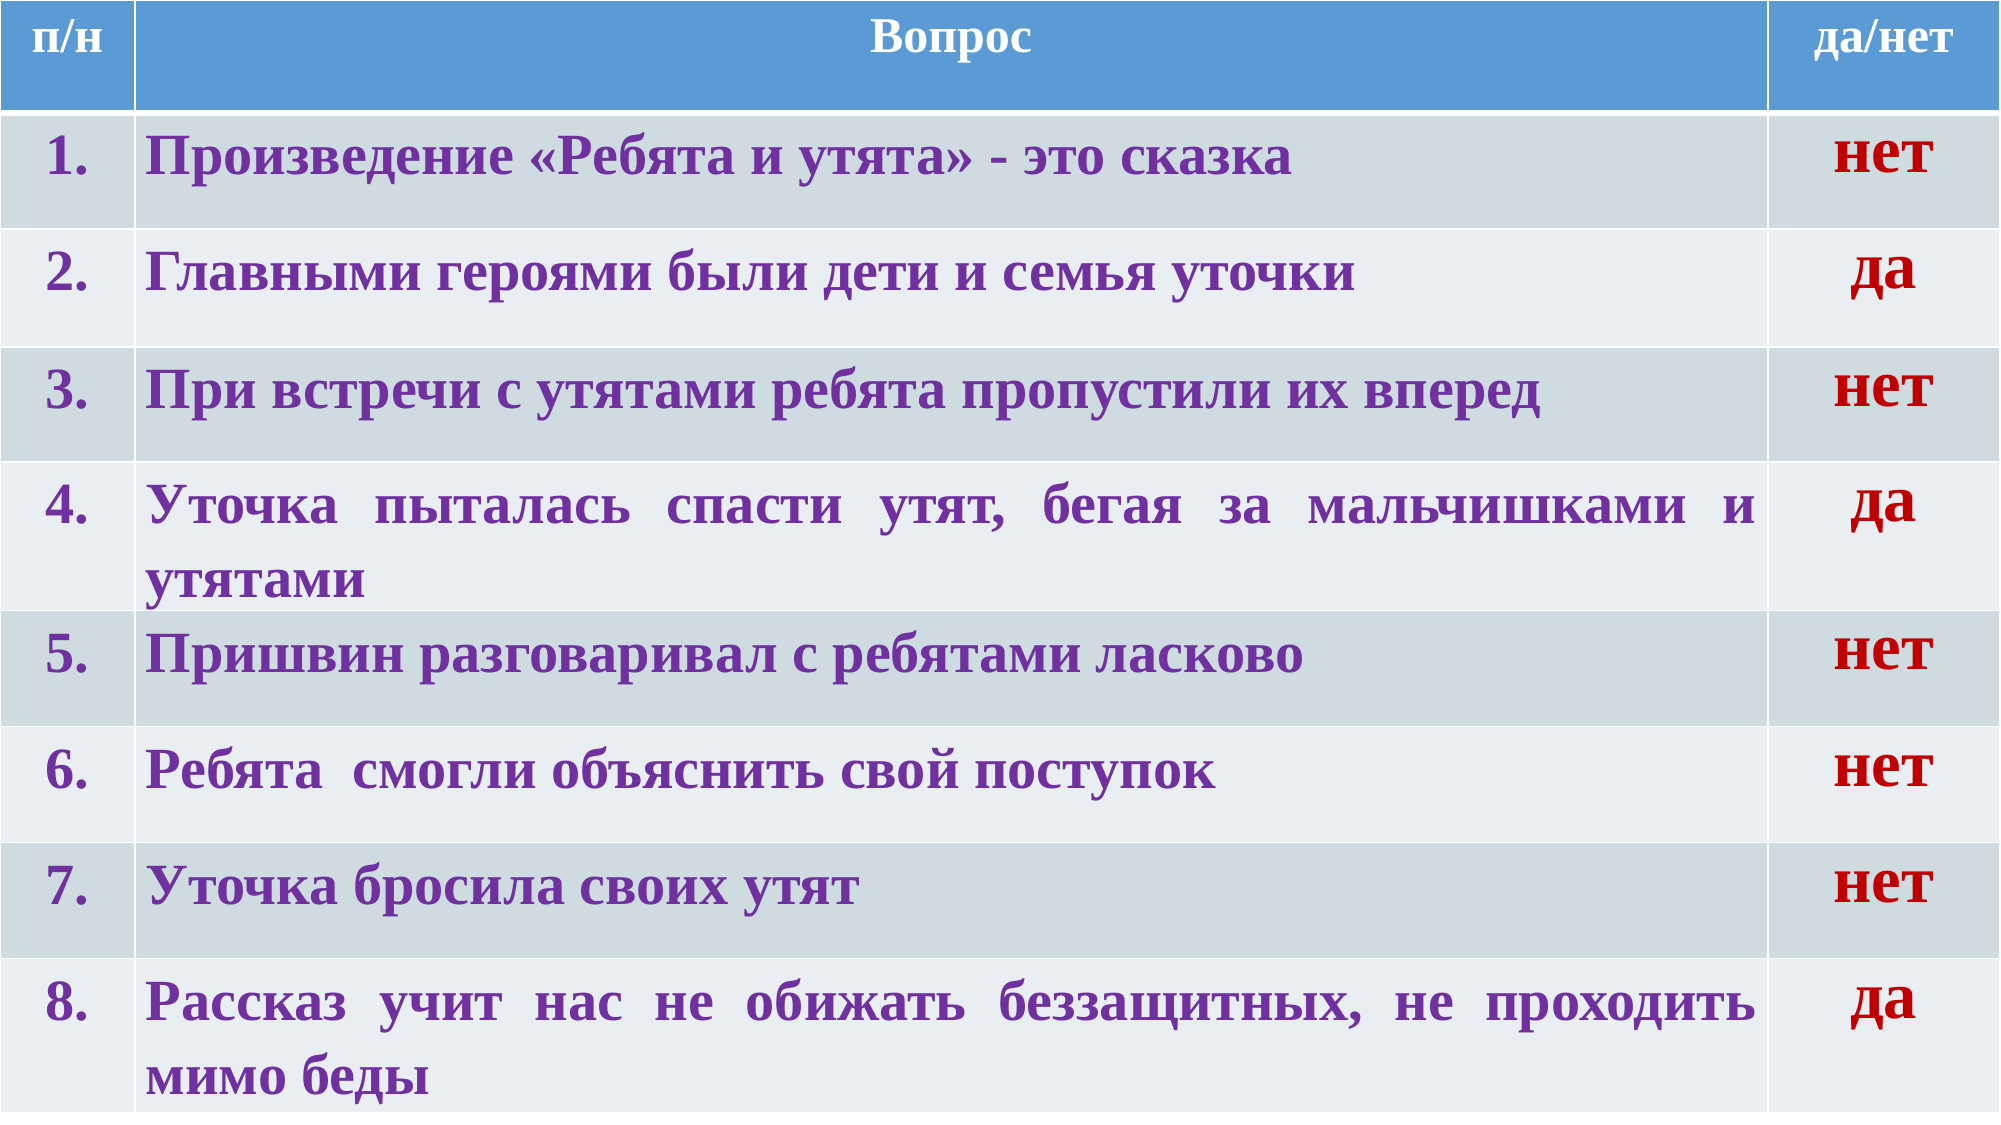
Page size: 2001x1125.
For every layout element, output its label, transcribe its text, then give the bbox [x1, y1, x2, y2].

table_cell да [1769, 959, 1999, 1112]
table_cell Рассказ учит нас не обижать беззащитных, не проходить мимо беды [136, 959, 1767, 1112]
table_cell нет [1769, 727, 1999, 842]
table_header п/н [1, 1, 134, 110]
table_cell нет [1769, 843, 1999, 958]
table_cell Ребята смогли объяснить свой поступок [136, 727, 1767, 842]
table_cell При встречи с утятами ребята пропустили их вперед [136, 348, 1767, 461]
table_cell 1. [1, 116, 134, 228]
table_cell 2. [1, 230, 134, 346]
table_cell Пришвин разговаривал с ребятами ласково [136, 611, 1767, 726]
table_cell да [1769, 463, 1999, 610]
table_header да/нет [1769, 1, 1999, 110]
table_cell нет [1769, 116, 1999, 228]
table_cell 4. [1, 463, 134, 610]
table_cell 6. [1, 727, 134, 842]
table_cell Произведение «Ребята и утята» - это сказка [136, 116, 1767, 228]
table_cell Уточка бросила своих утят [136, 843, 1767, 958]
table_header Вопрос [136, 1, 1767, 110]
table_cell 3. [1, 348, 134, 461]
table_cell Главными героями были дети и семья уточки [136, 230, 1767, 346]
table_cell 7. [1, 843, 134, 958]
table_cell нет [1769, 611, 1999, 726]
table_cell 8. [1, 959, 134, 1112]
table_cell 5. [1, 611, 134, 726]
table_cell Уточка пыталась спасти утят, бегая за мальчишками и утятами [136, 463, 1767, 610]
table_cell да [1769, 230, 1999, 346]
table_cell нет [1769, 348, 1999, 461]
